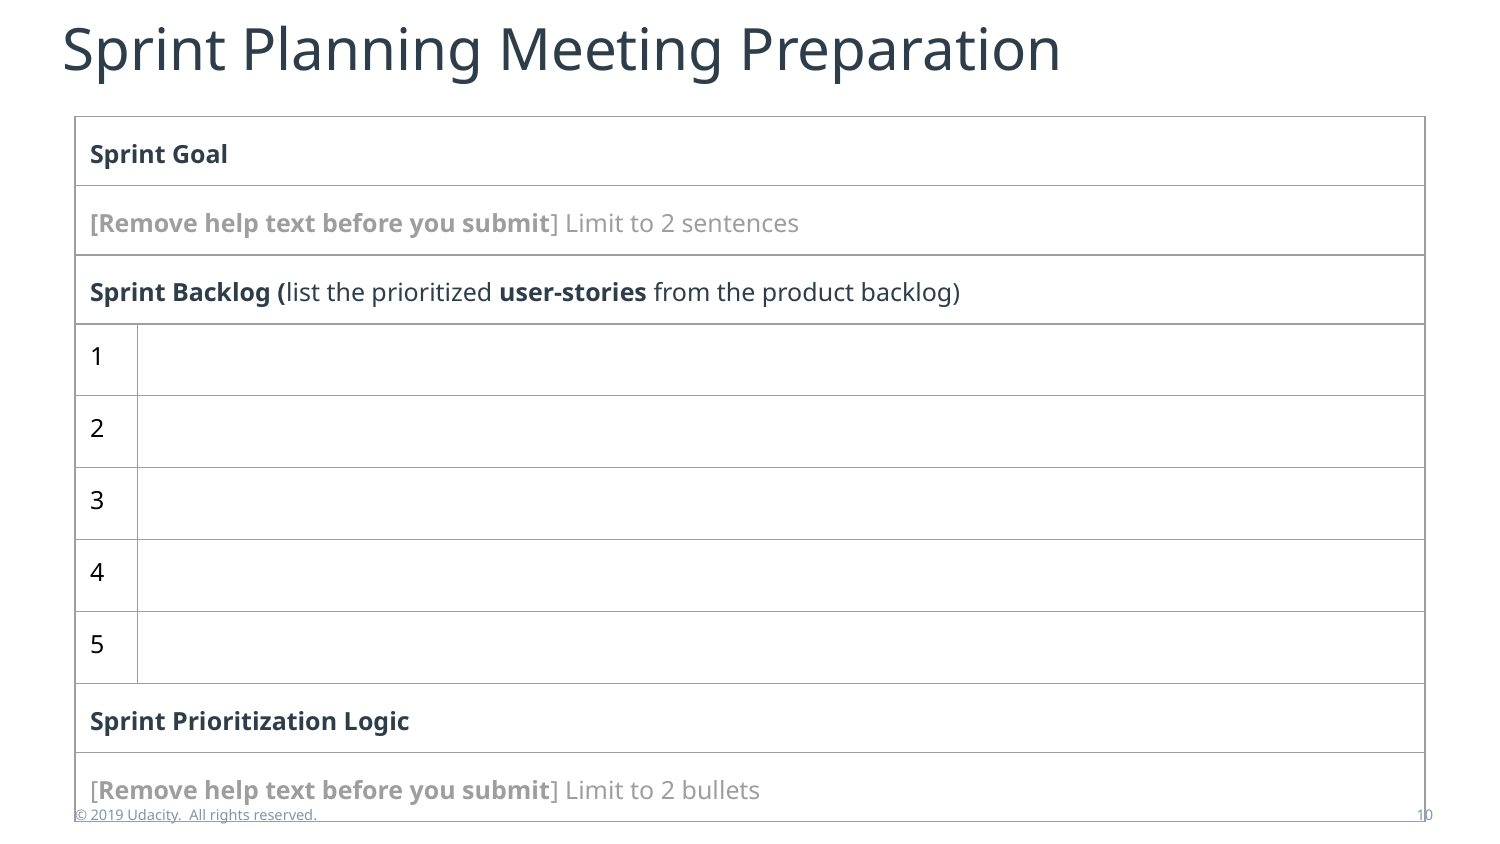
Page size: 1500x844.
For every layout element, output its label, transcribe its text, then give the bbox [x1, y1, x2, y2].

table_cell [Remove help text before you submit] Limit to 2 sentences [76, 186, 1424, 254]
table_cell [138, 612, 1424, 683]
table_cell [138, 540, 1424, 611]
table_cell 1 [76, 325, 137, 395]
title Sprint Planning Meeting Preparation [62, 12, 1413, 111]
table_cell [138, 325, 1424, 395]
table_cell [138, 468, 1424, 539]
table_cell 4 [76, 540, 137, 611]
list © 2019 Udacity. All rights reserved. [75, 822, 725, 826]
table_cell Sprint Backlog (list the prioritized user-stories from the product backlog) [76, 256, 1424, 323]
table_cell 5 [76, 612, 137, 683]
table_header Sprint Goal [76, 117, 1424, 185]
table_cell [138, 396, 1424, 467]
slide_number ‹#› [1416, 806, 1434, 826]
table_cell 3 [76, 468, 137, 539]
table_cell 2 [76, 396, 137, 467]
table_cell Sprint Prioritization Logic [76, 684, 1424, 752]
table_cell [Remove help text before you submit] Limit to 2 bullets [76, 753, 1424, 821]
